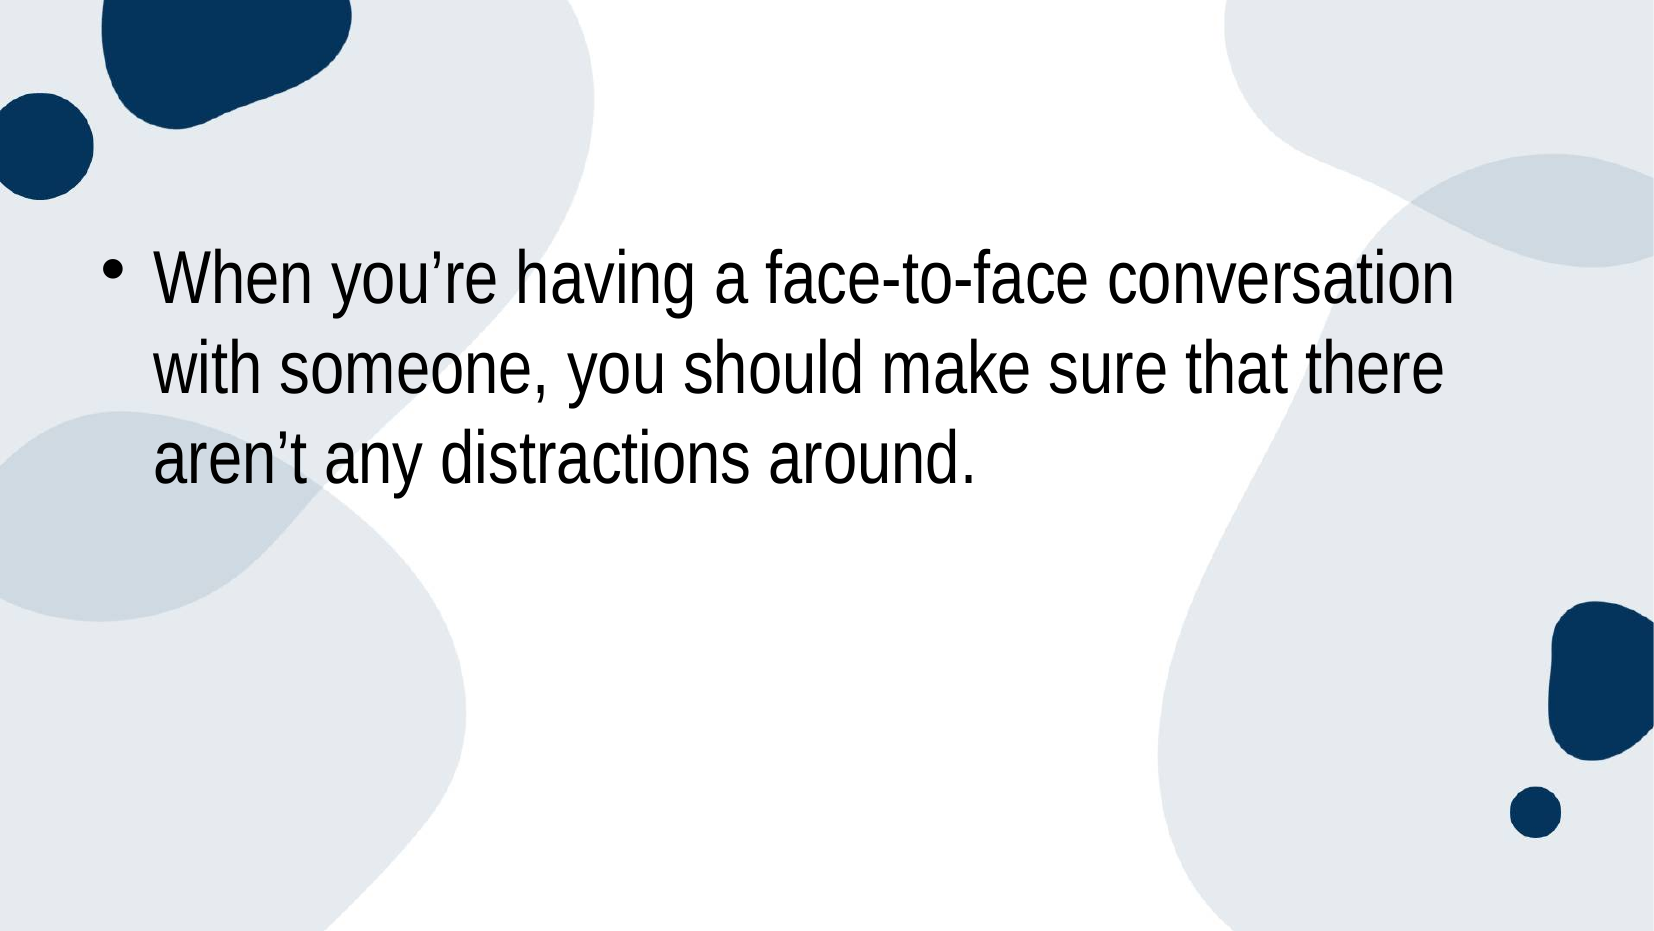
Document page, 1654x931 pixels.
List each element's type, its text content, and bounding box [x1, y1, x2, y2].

picture [0, 0, 1654, 931]
list When you’re having a face-to-face conversation with someone, you should make sure that there aren’t any distractions around. [82, 228, 1571, 702]
